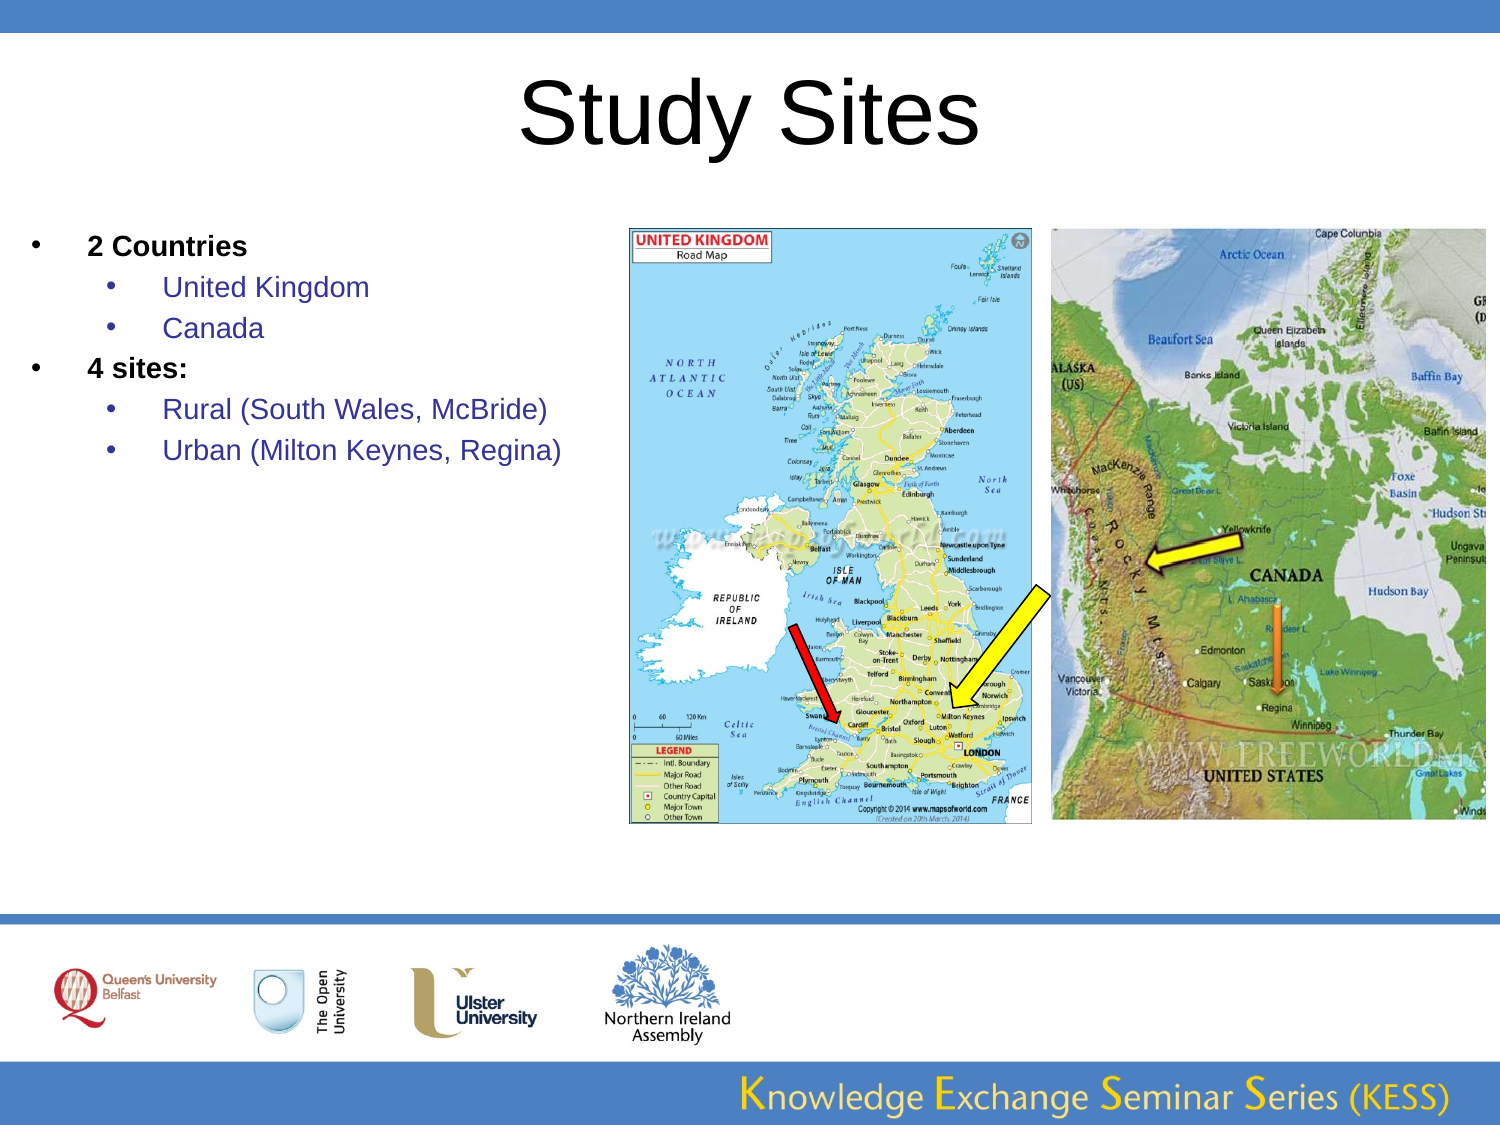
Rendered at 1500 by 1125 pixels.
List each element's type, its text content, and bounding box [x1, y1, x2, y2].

title Study Sites [75, 45, 1425, 223]
picture [0, 914, 1500, 1125]
picture [0, 0, 1500, 33]
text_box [628, 224, 1486, 825]
list 2 Countries United Kingdom Canada 4 sites: Rural (South Wales, McBride) Urban (Milton Keynes, Regina) [15, 219, 629, 832]
